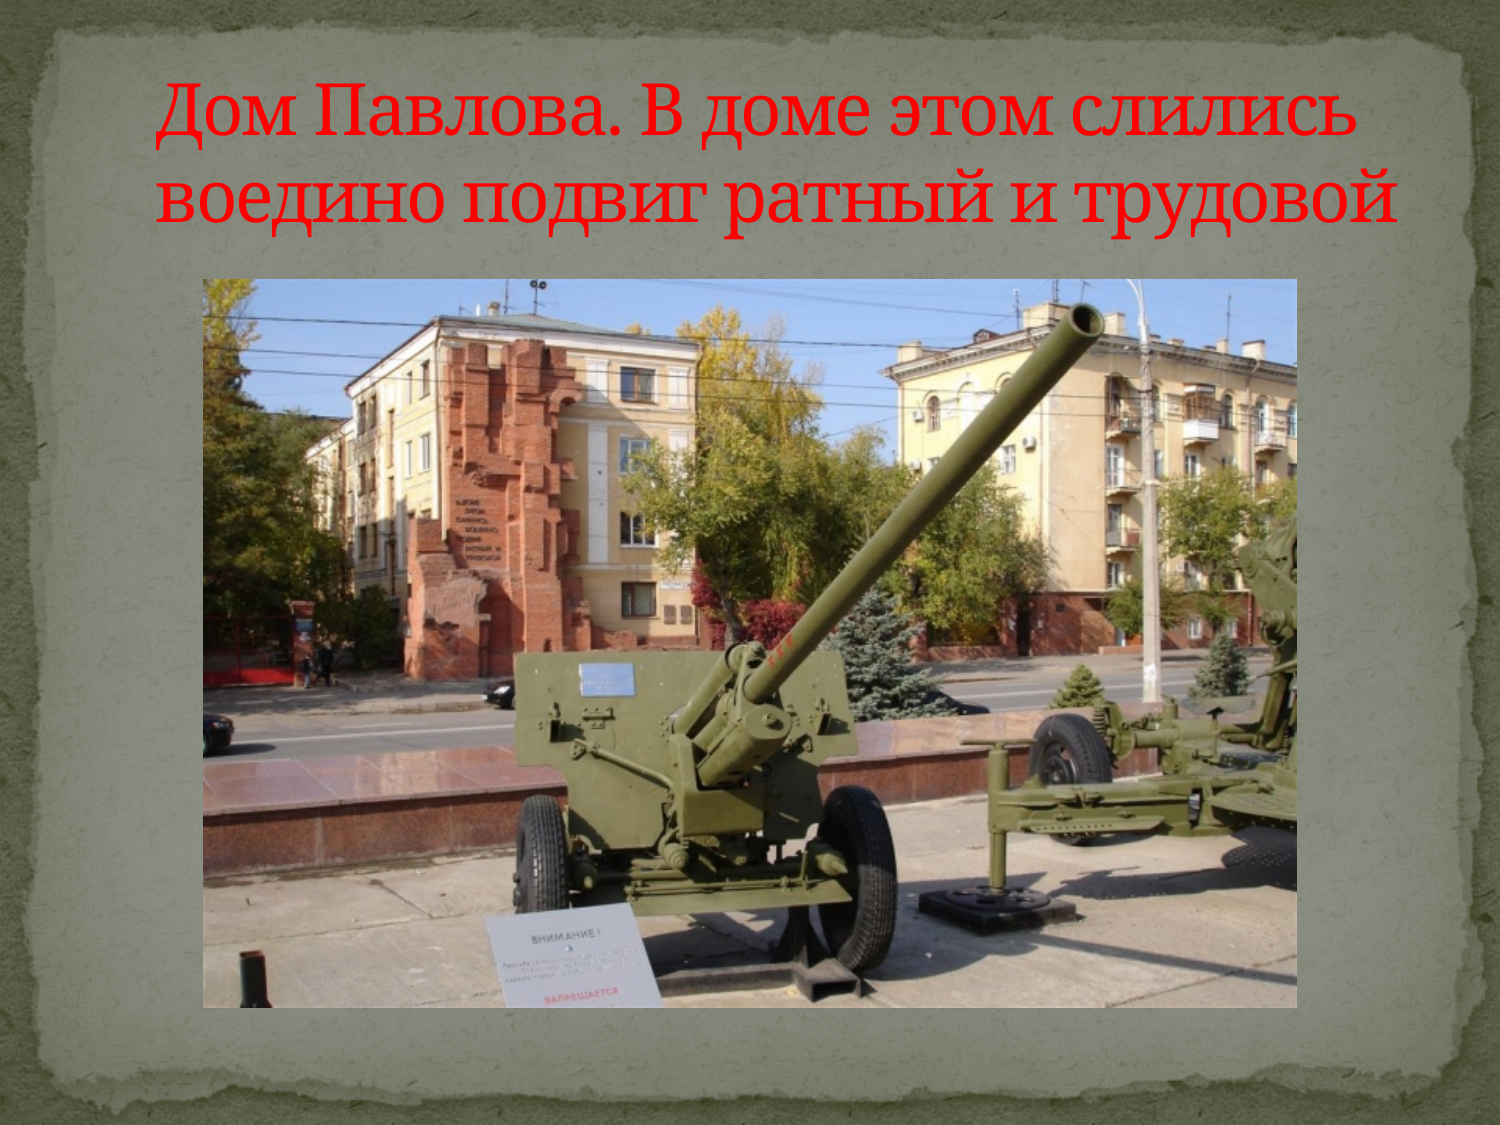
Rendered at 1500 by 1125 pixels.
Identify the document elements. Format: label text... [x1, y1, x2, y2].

title Дом Павлова. В доме этом слились воедино подвиг ратный и трудовой [140, 43, 1425, 244]
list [206, 282, 1295, 1006]
